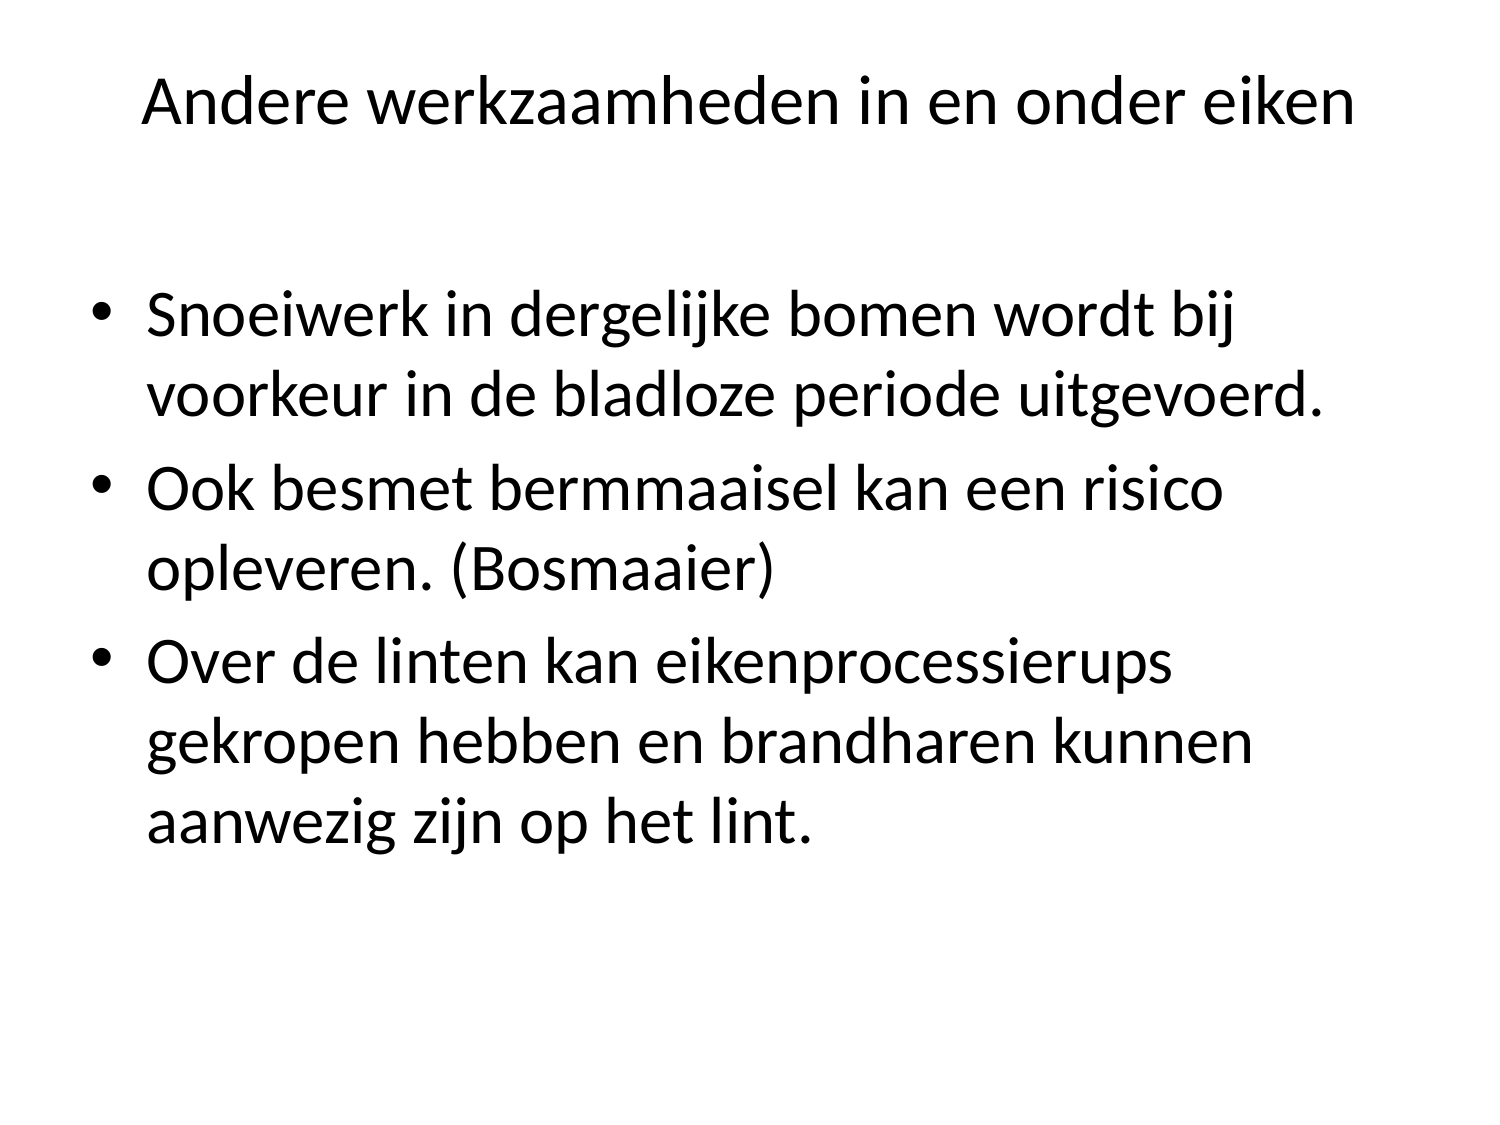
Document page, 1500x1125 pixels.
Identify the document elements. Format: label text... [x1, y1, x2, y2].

title Andere werkzaamheden in en onder eiken [75, 45, 1425, 233]
list Snoeiwerk in dergelijke bomen wordt bij voorkeur in de bladloze periode uitgevoerd. Ook besmet bermmaaisel kan een risico opleveren. (Bosmaaier) Over de linten kan eikenprocessierups gekropen hebben en brandharen kunnen aanwezig zijn op het lint. [75, 262, 1425, 1005]
